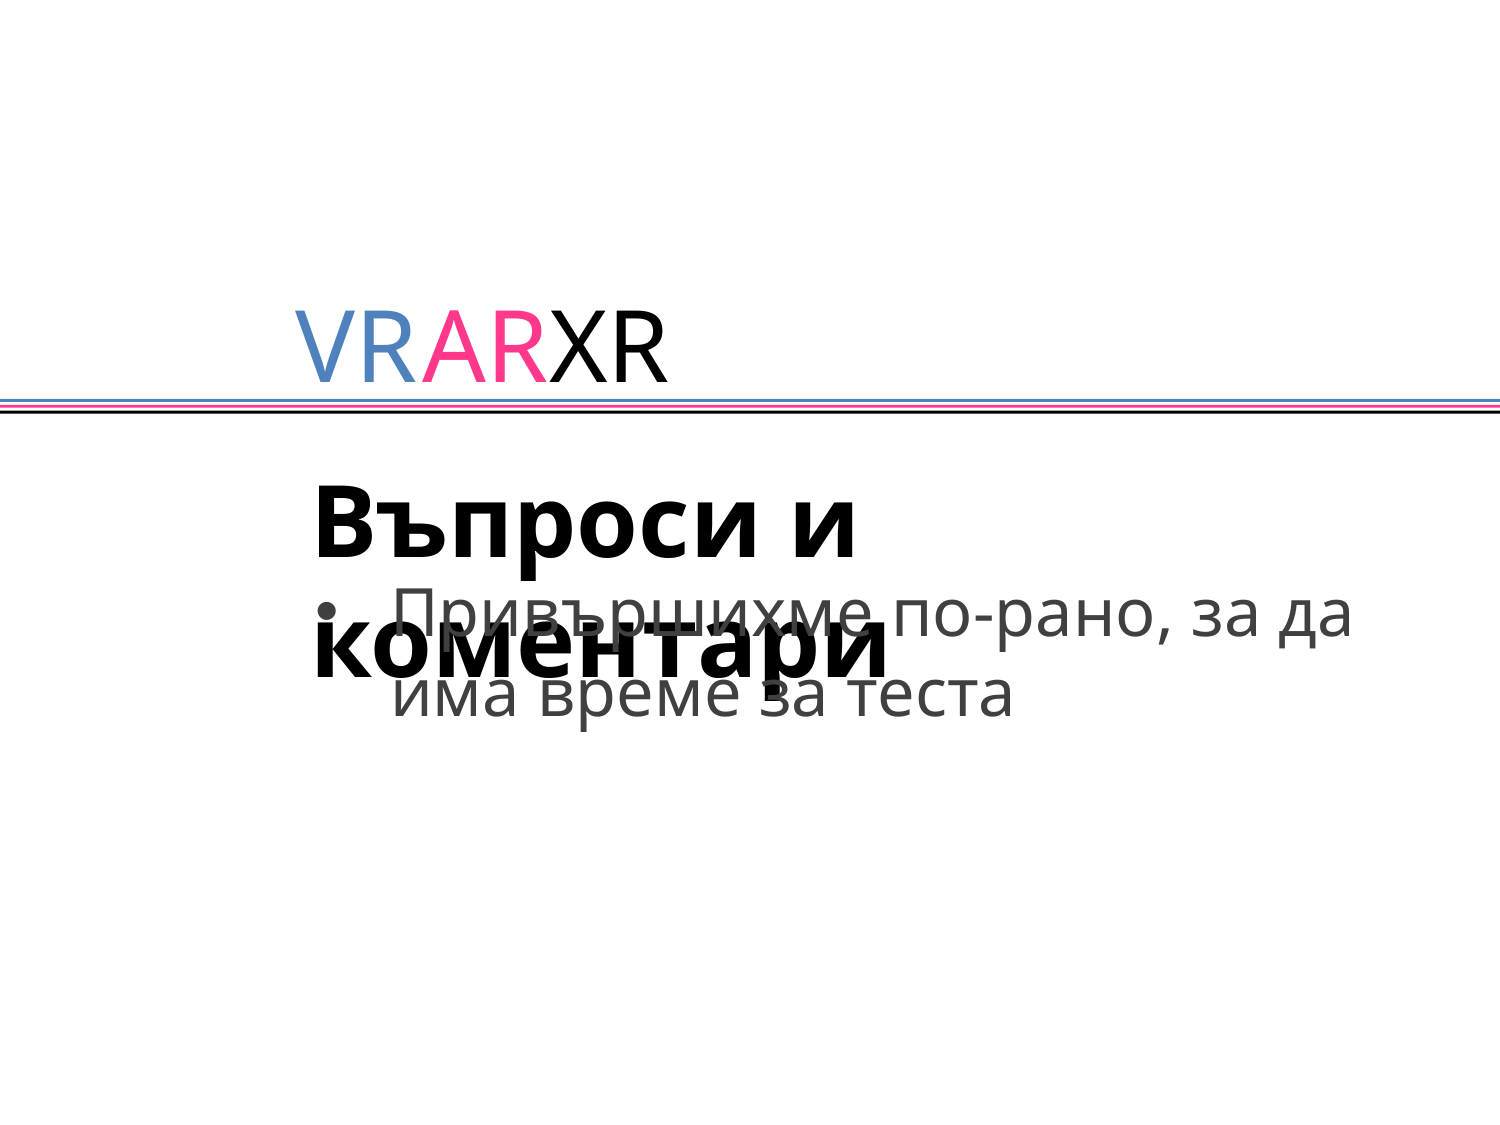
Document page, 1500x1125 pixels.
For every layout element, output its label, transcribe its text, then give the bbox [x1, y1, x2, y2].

list Привършихме по-рано, за да има време за теста [300, 562, 1455, 1088]
list Въпроси и коментари [295, 450, 1450, 563]
